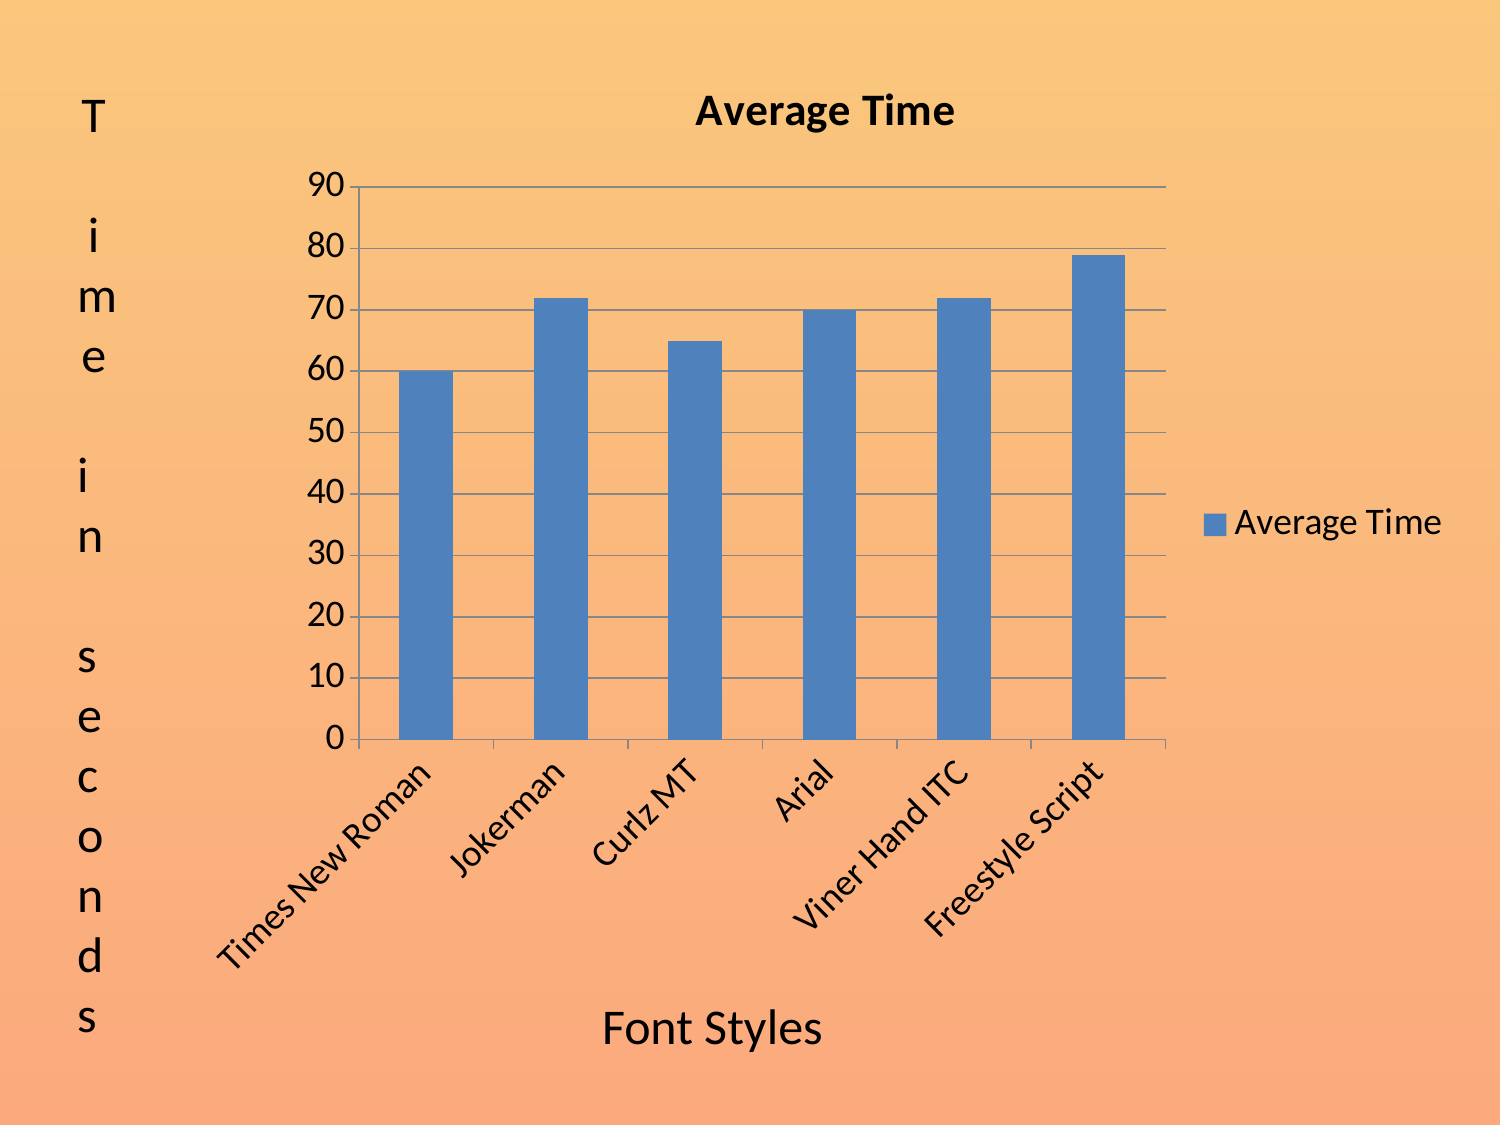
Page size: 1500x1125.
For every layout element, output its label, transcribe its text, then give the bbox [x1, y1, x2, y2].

text_box T ime in seconds [62, 74, 125, 1050]
text_box Font Styles [350, 1010, 1075, 1063]
chart [187, 49, 1476, 1001]
